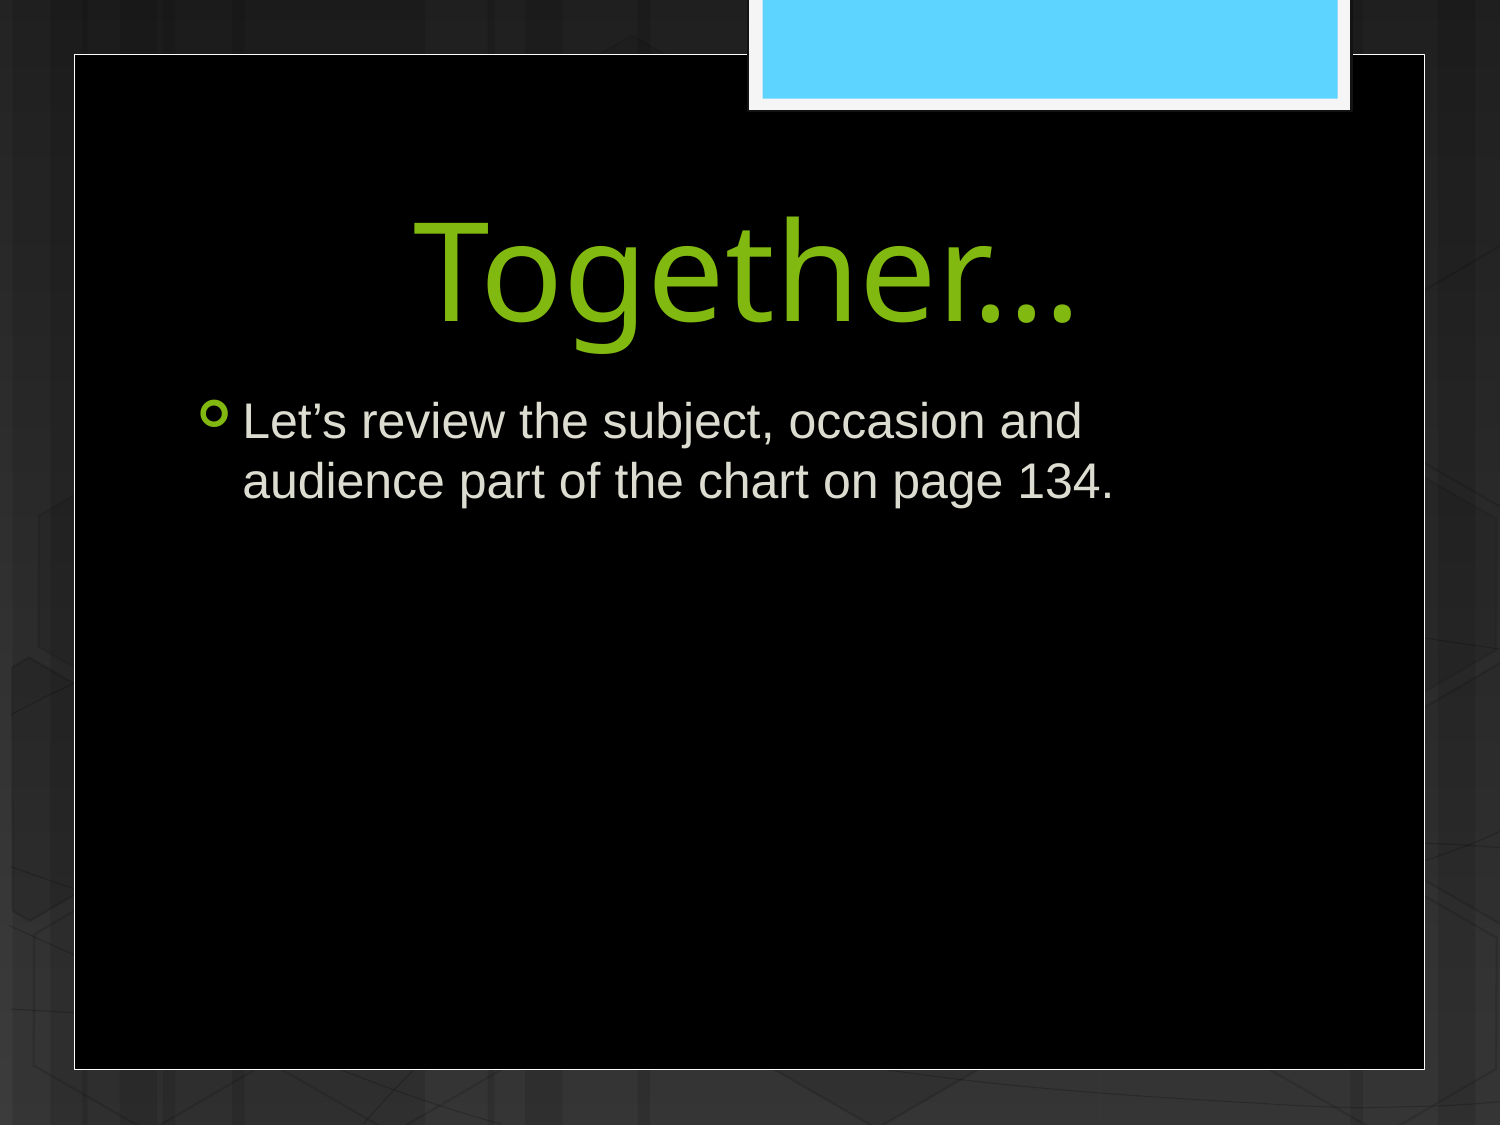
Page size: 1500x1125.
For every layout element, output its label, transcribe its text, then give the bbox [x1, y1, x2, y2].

title Together… [171, 168, 1324, 357]
list Let’s review the subject, occasion and audience part of the chart on page 134. [171, 381, 1283, 957]
